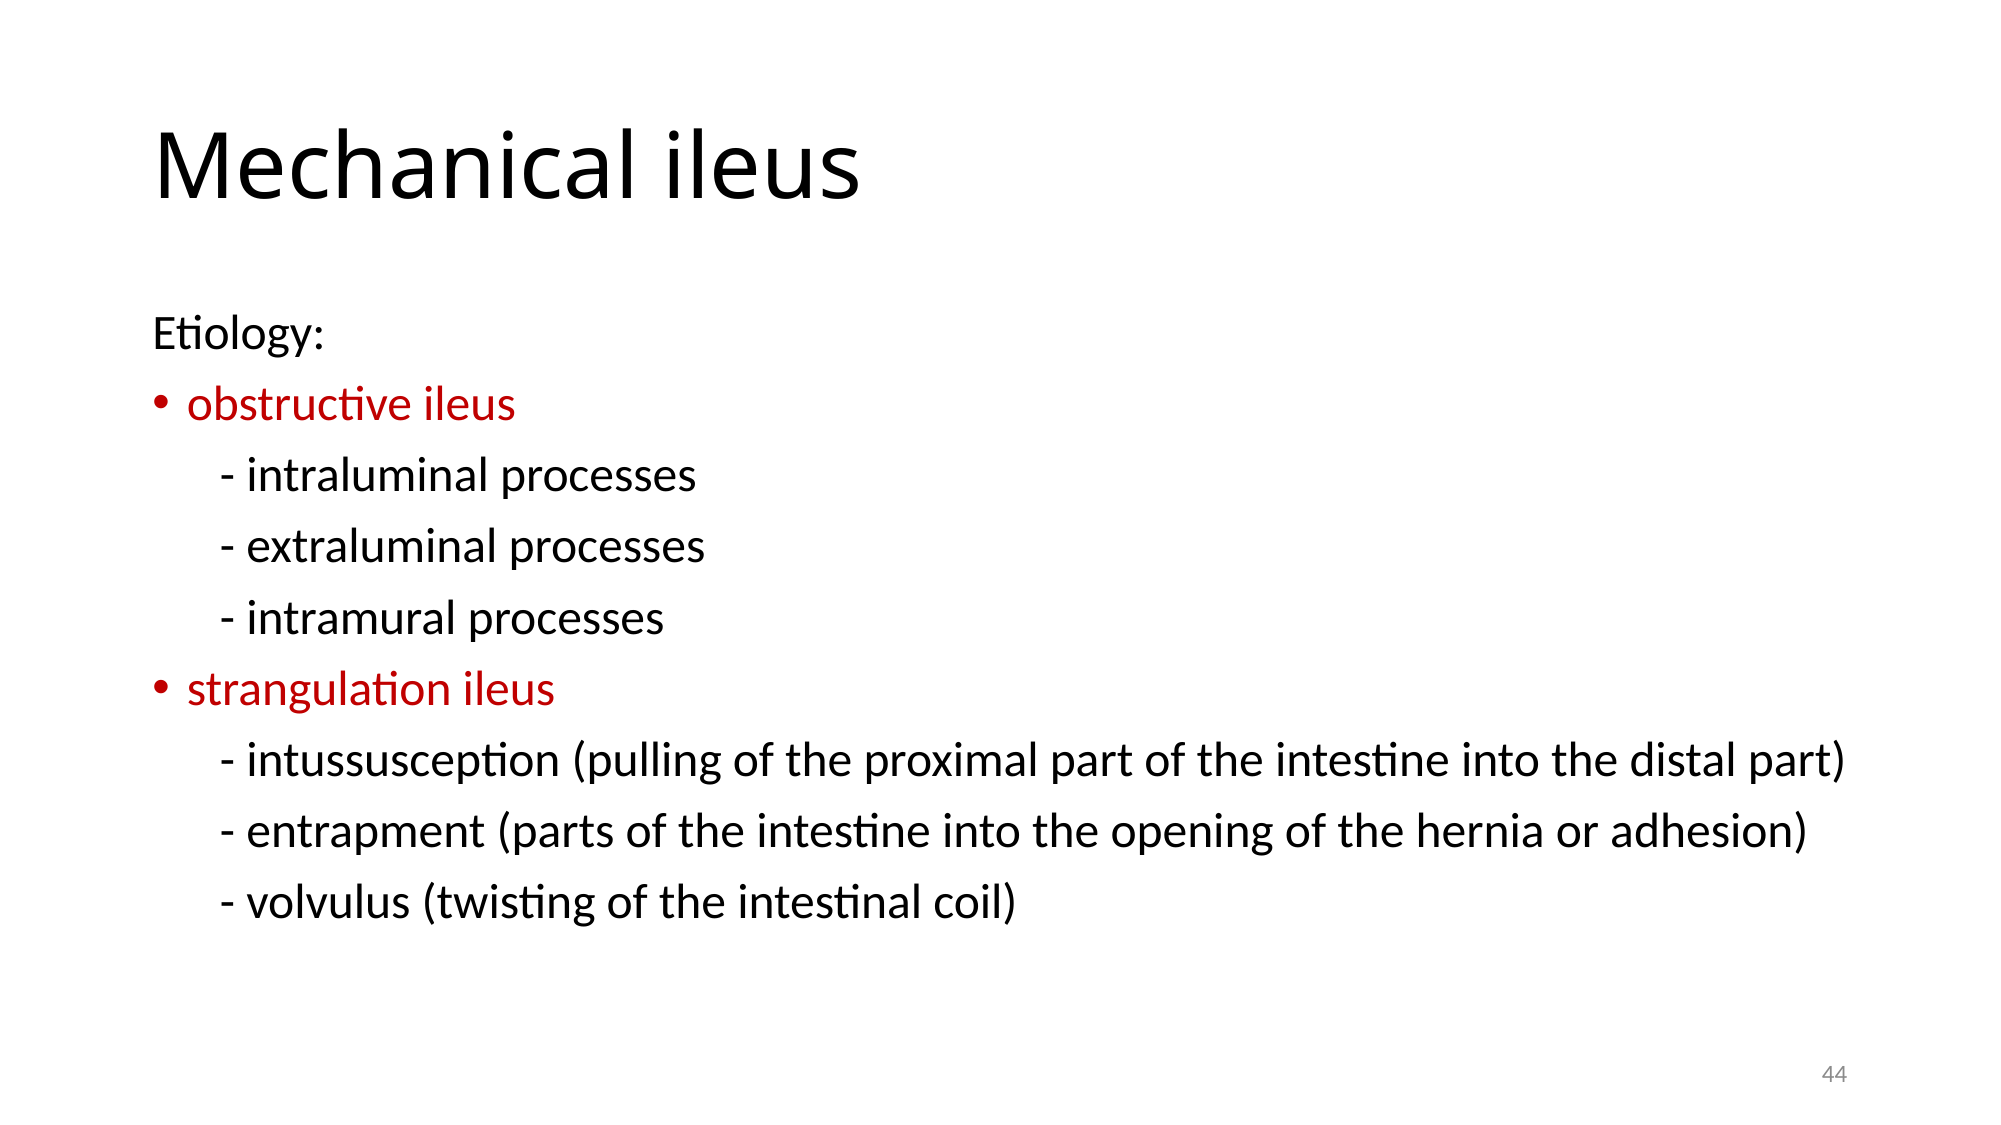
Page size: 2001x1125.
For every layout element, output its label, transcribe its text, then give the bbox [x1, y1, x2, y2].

slide_number 44 [1412, 1042, 1863, 1103]
title Mechanical ileus [137, 59, 1863, 278]
list Etiology: obstructive ileus - intraluminal processes - extraluminal processes - intramural processes strangulation ileus - intussusception (pulling of the proximal part of the intestine into the distal part) - entrapment (parts of the intestine into the opening of the hernia or adhesion) - volvulus (twisting of the intestinal coil) [137, 299, 1863, 1014]
